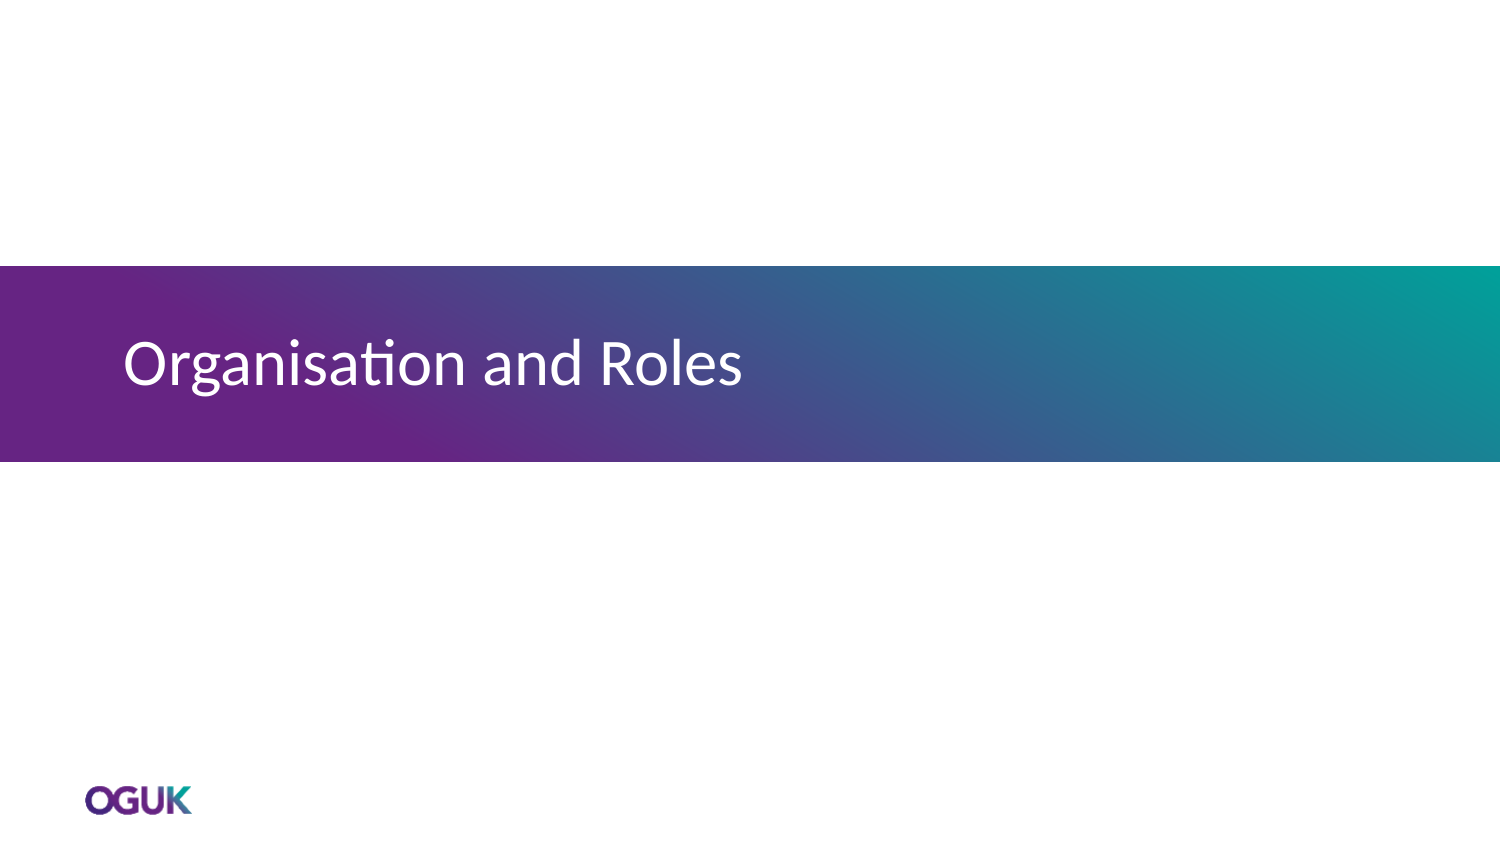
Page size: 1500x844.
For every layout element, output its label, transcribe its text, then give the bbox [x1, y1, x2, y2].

picture [76, 778, 200, 822]
title Organisation and Roles [123, 266, 1412, 462]
